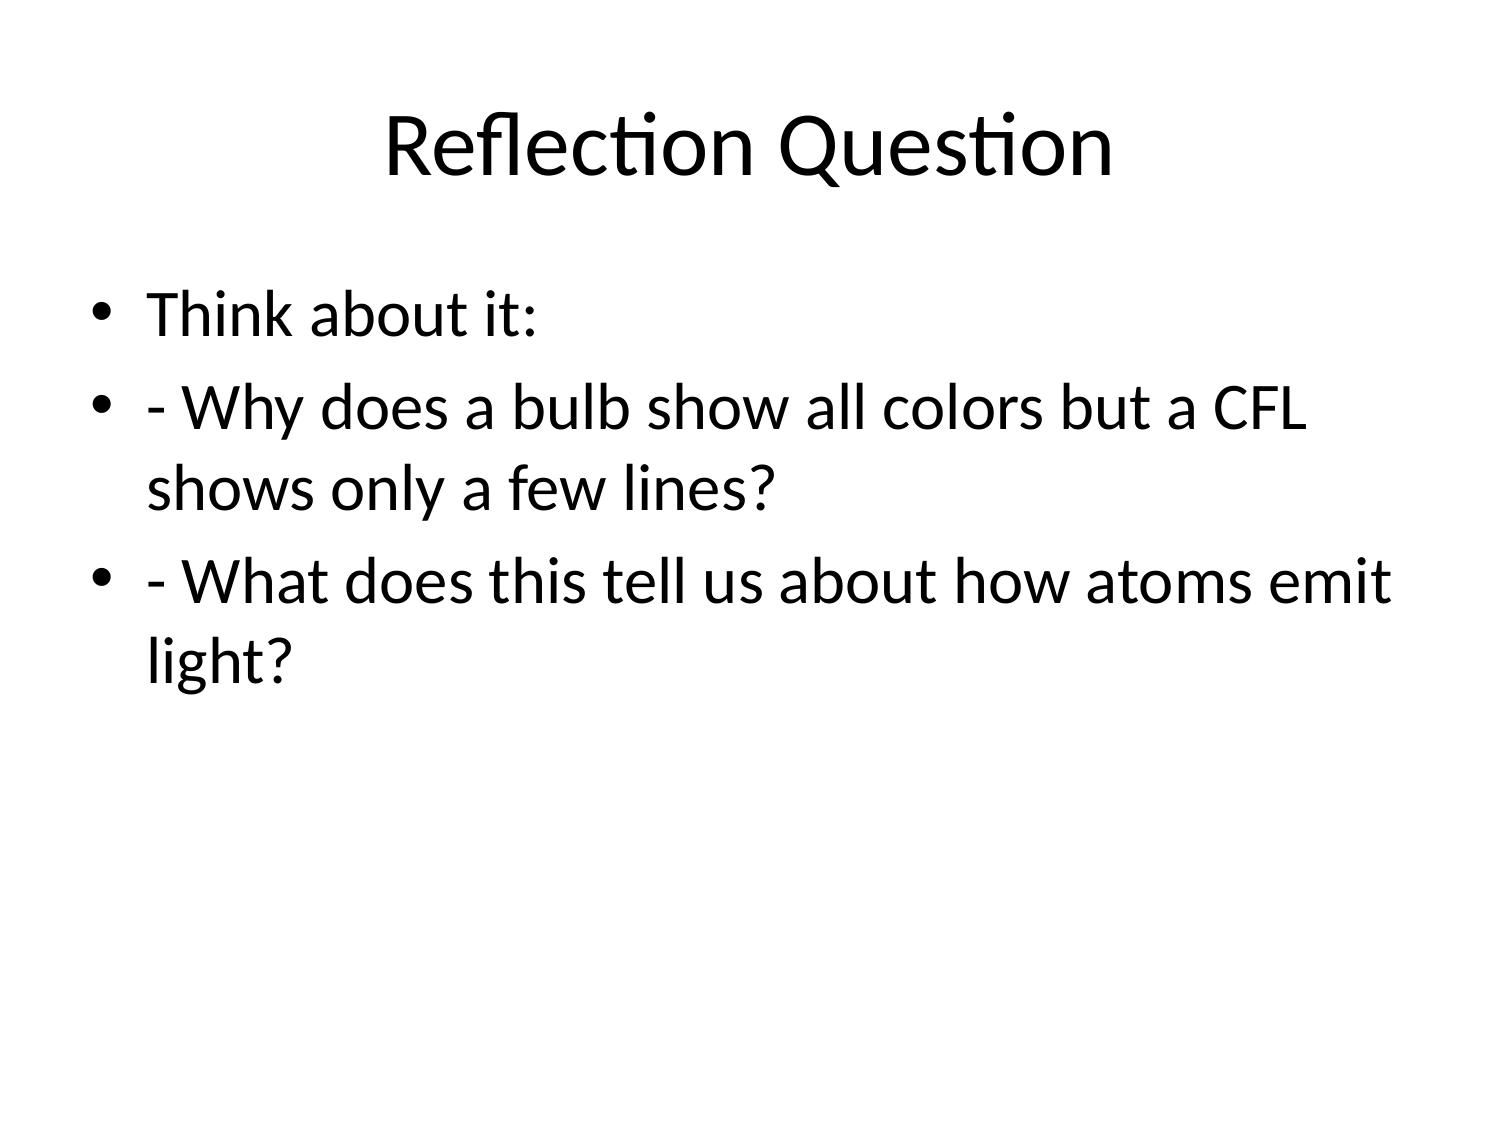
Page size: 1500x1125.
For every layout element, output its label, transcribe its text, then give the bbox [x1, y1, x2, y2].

list Think about it: - Why does a bulb show all colors but a CFL shows only a few lines? - What does this tell us about how atoms emit light? [75, 262, 1425, 1005]
title Reflection Question [75, 45, 1425, 233]
